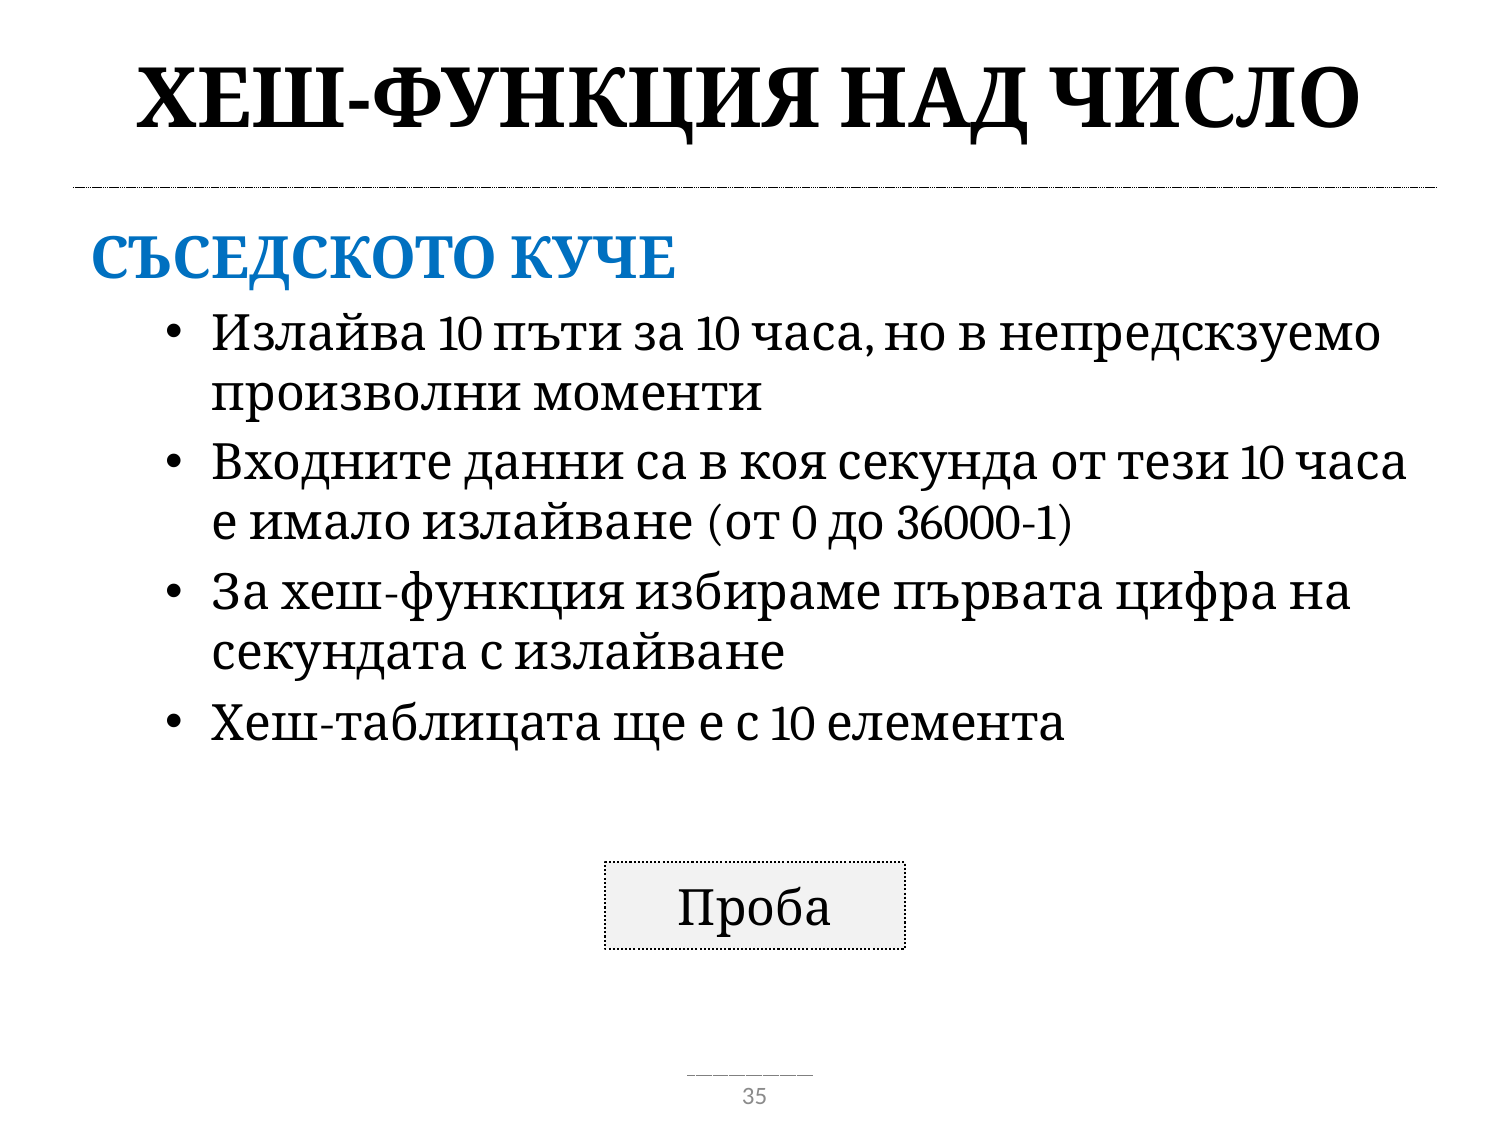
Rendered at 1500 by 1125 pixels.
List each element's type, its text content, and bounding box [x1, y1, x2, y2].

slide_number 35 [579, 1065, 930, 1125]
title Хеш-функция над число [0, 0, 1500, 188]
list Съседското куче Излайва 10 пъти за 10 часа, но в непредскзуемо произволни моменти Входните данни са в коя секунда от тези 10 часа е имало излайване (от 0 до 36000-1) За хеш-функция избираме първата цифра на секундата с излайване Хеш-таблицата ще е с 10 елемента [75, 212, 1450, 1063]
text_box Проба [603, 860, 907, 951]
